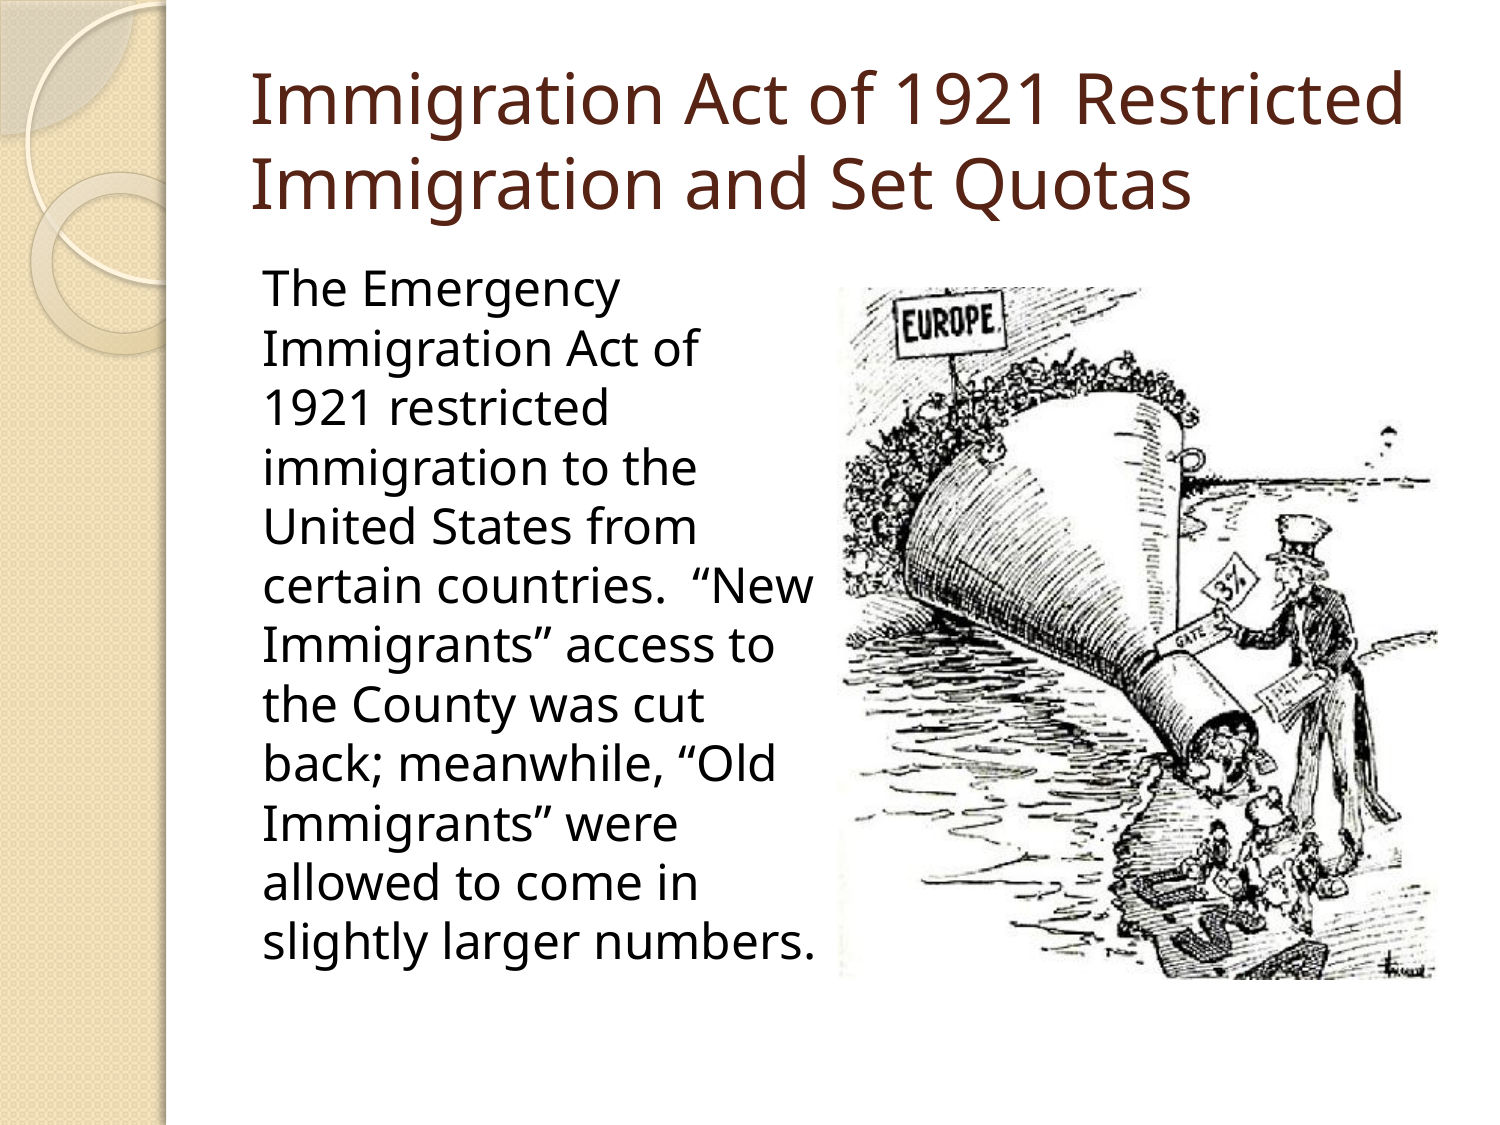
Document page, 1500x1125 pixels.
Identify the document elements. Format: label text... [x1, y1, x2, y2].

title Immigration Act of 1921 Restricted Immigration and Set Quotas [235, 45, 1466, 233]
list The Emergency Immigration Act of 1921 restricted immigration to the United States from certain countries. “New Immigrants” access to the County was cut back; meanwhile, “Old Immigrants” were allowed to come in slightly larger numbers. [235, 249, 836, 1015]
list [837, 287, 1438, 980]
